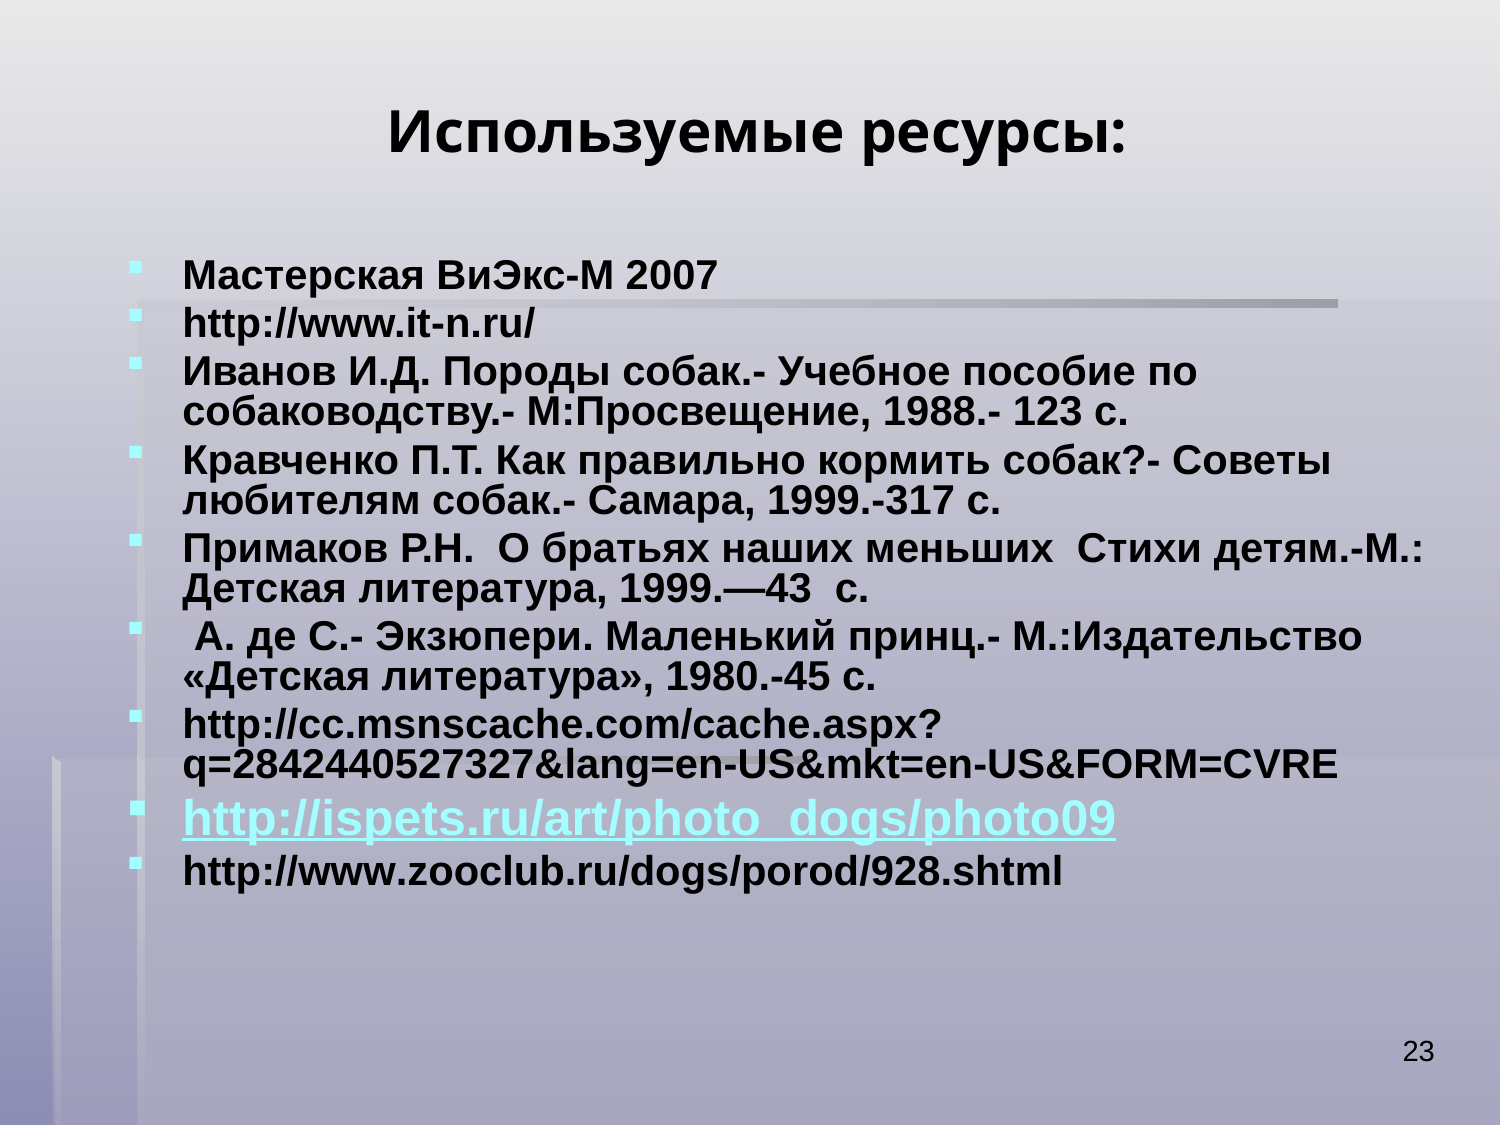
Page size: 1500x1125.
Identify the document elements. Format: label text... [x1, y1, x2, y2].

list Мастерская ВиЭкс-М 2007 http://www.it-n.ru/ Иванов И.Д. Породы собак.- Учебное пособие по собаководству.- М:Просвещение, 1988.- 123 с. Кравченко П.Т. Как правильно кормить собак?- Советы любителям собак.- Самара, 1999.-317 с. Примаков Р.Н. О братьях наших меньших Стихи детям.-М.: Детская литература, 1999.—43 с. А. де С.- Экзюпери. Маленький принц.- М.:Издательство «Детская литература», 1980.-45 с. http://cc.msnscache.com/cache.aspx?q=2842440527327&lang=en-US&mkt=en-US&FORM=CVRE http://ispets.ru/art/photo_dogs/photo09 http://www.zooclub.ru/dogs/porod/928.shtml [110, 249, 1452, 1001]
slide_number 23 [1137, 1024, 1451, 1103]
title Используемые ресурсы: [77, 55, 1437, 204]
